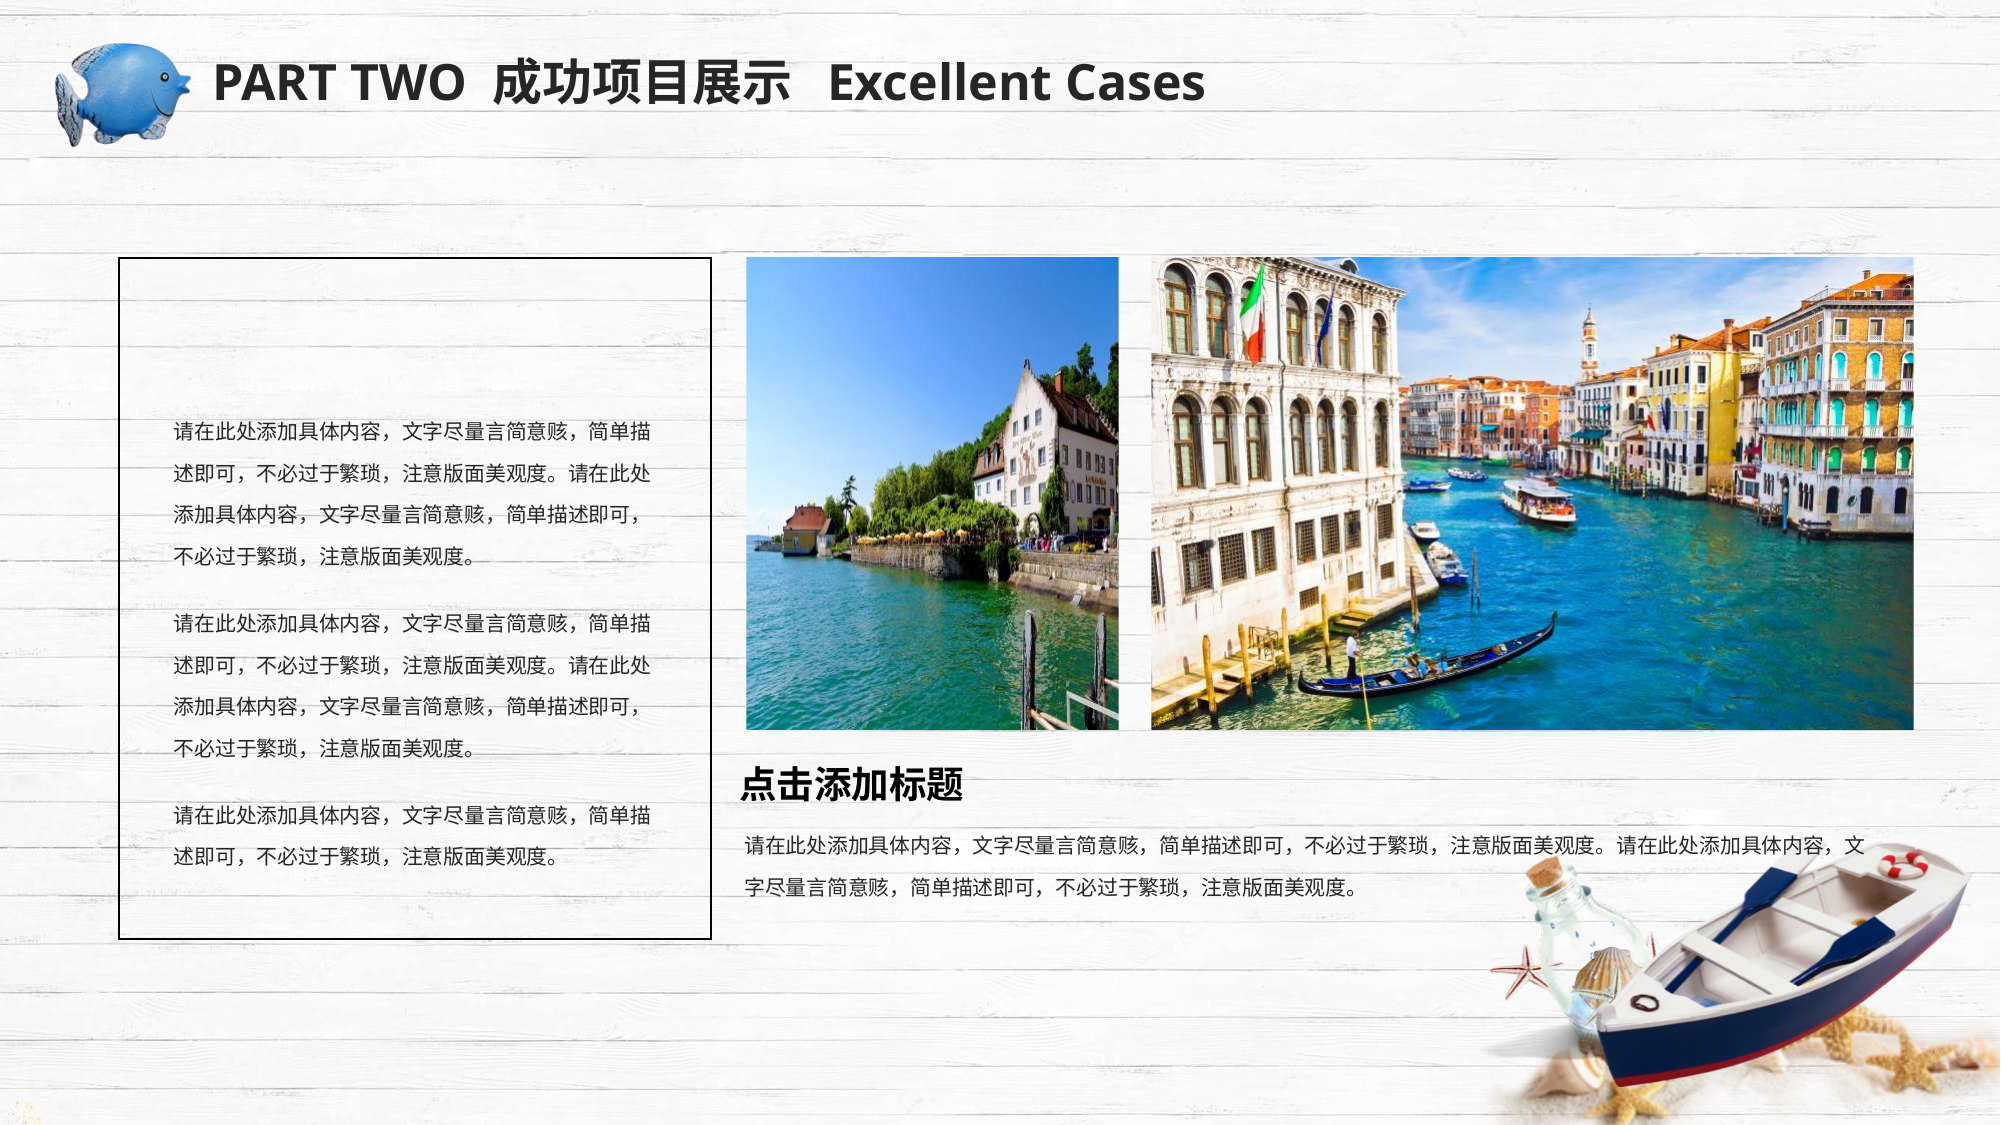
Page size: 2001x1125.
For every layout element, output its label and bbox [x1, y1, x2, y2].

picture [0, 0, 2000, 1125]
text_box [1435, 823, 2000, 1125]
